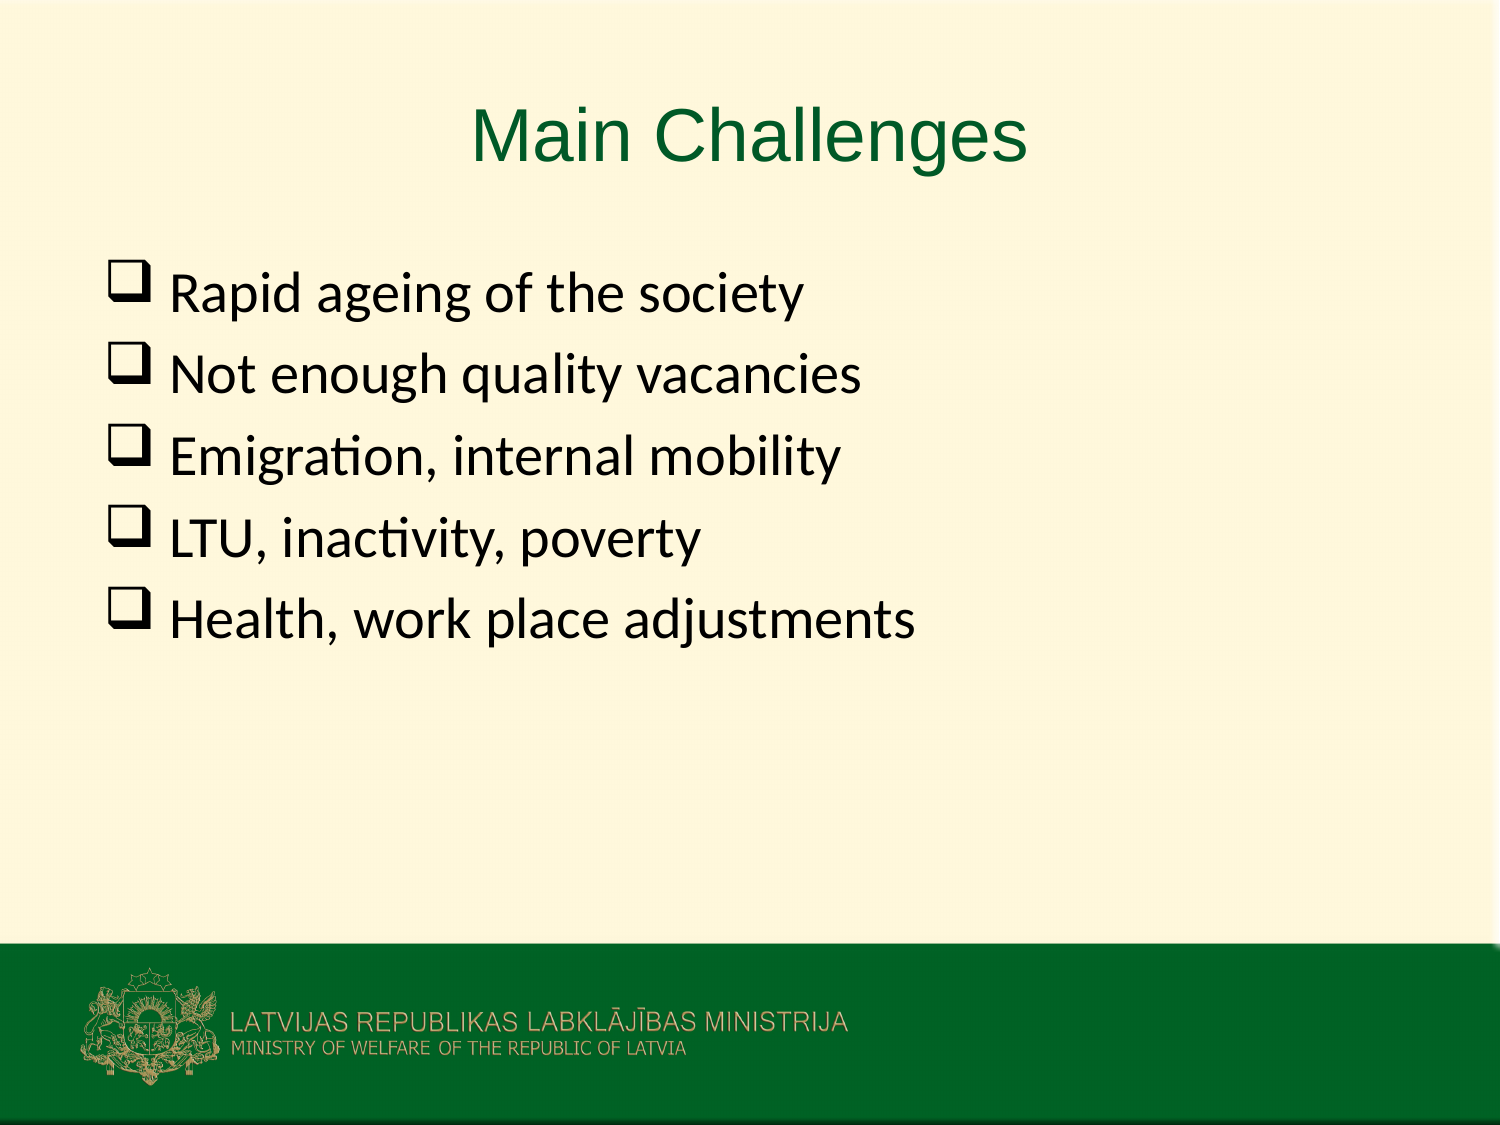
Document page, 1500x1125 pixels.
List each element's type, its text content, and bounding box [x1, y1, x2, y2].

title Main Challenges [112, 54, 1388, 184]
picture [0, 0, 1500, 1125]
subtitle Rapid ageing of the society Not enough quality vacancies Emigration, internal mobility LTU, inactivity, poverty Health, work place adjustments [88, 184, 1412, 528]
